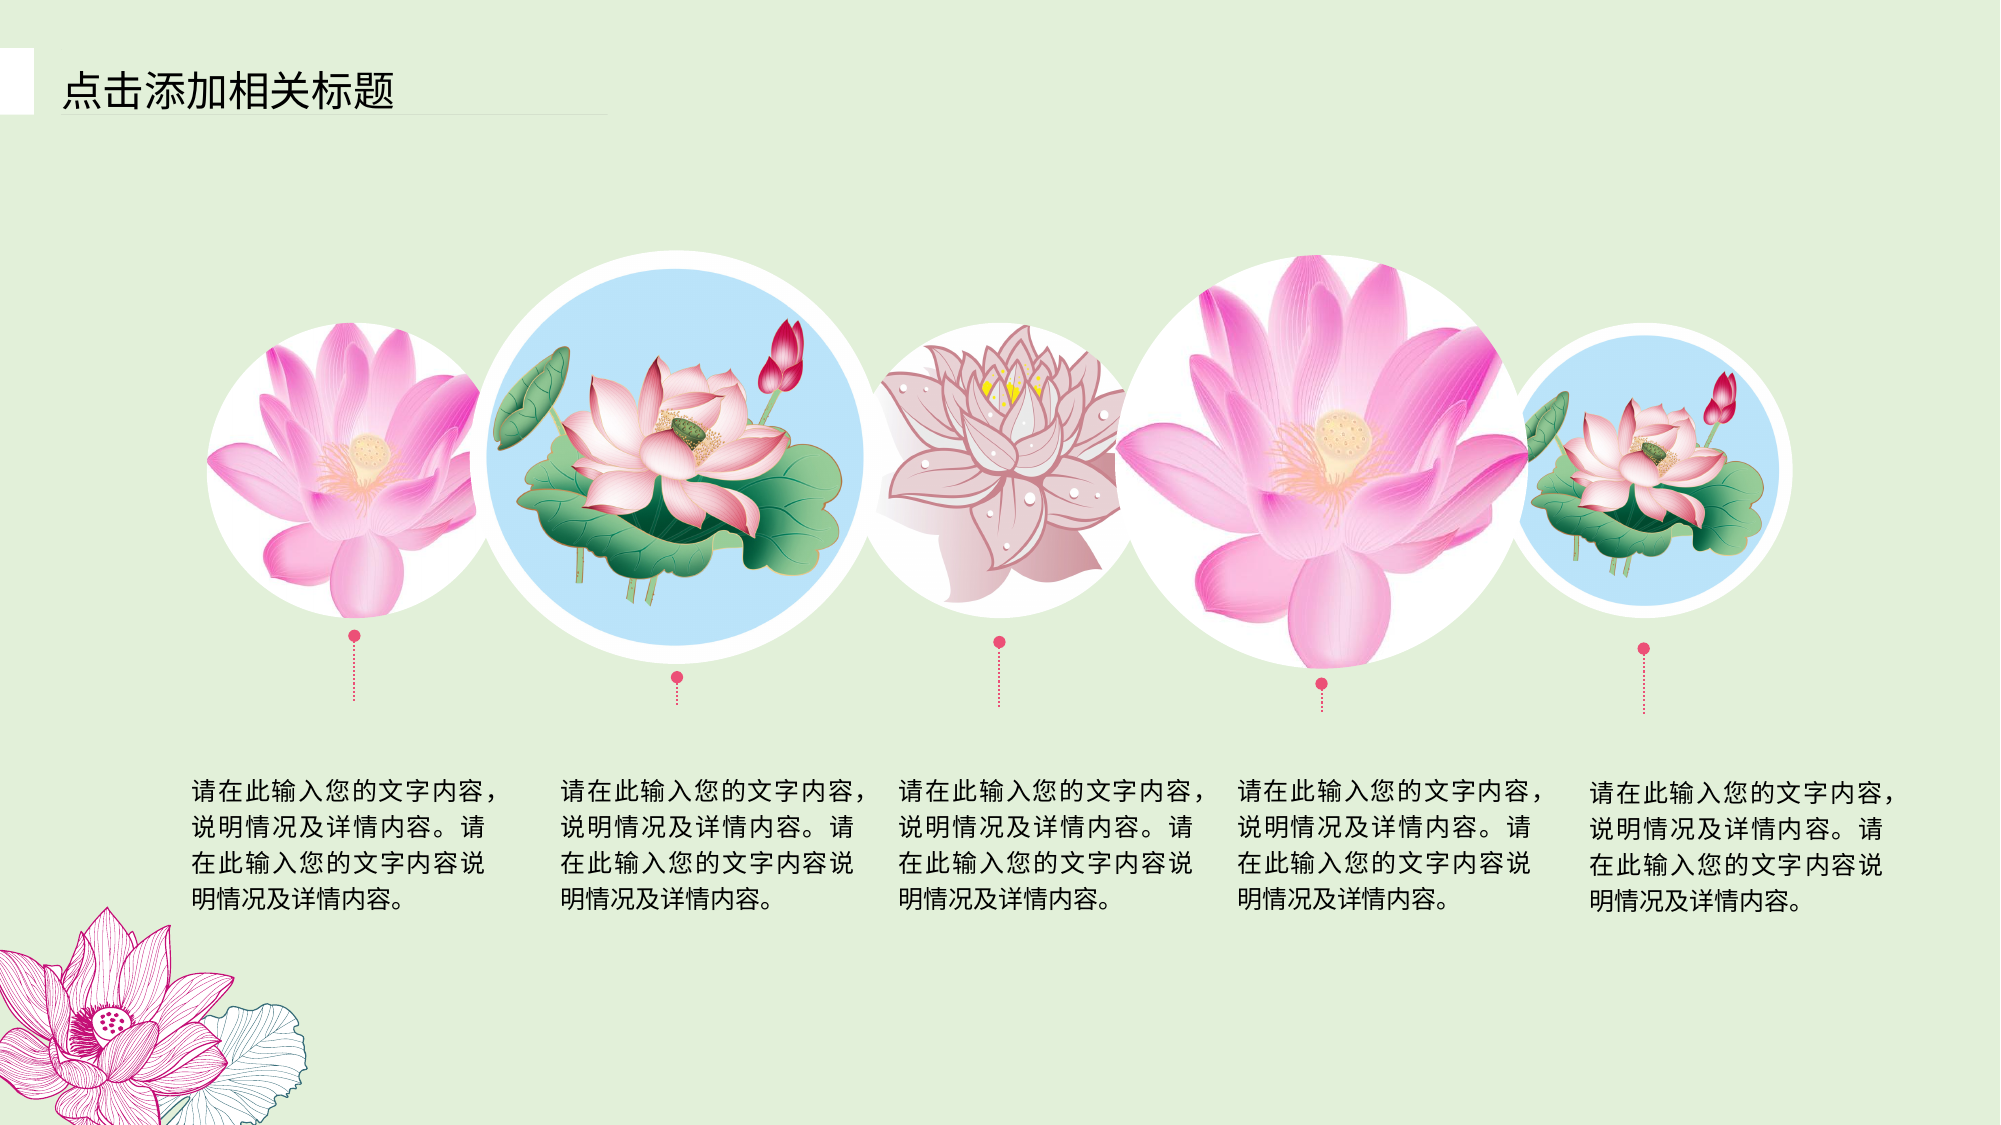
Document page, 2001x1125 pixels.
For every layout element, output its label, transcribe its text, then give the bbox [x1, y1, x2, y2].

text_box 请在此输入您的文字内容，说明情况及详情内容。请在此输入您的文字内容说明情况及详情内容。 [175, 761, 503, 935]
text_box [1113, 253, 1530, 670]
text_box 请在此输入您的文字内容，说明情况及详情内容。请在此输入您的文字内容说明情况及详情内容。 [544, 761, 872, 935]
text_box [0, 47, 35, 116]
text_box [1514, 321, 1794, 620]
text_box [468, 249, 885, 665]
text_box [205, 321, 486, 620]
text_box [868, 321, 1130, 620]
text_box 请在此输入您的文字内容，说明情况及详情内容。请在此输入您的文字内容说明情况及详情内容。 [1221, 761, 1548, 935]
text_box 请在此输入您的文字内容，说明情况及详情内容。请在此输入您的文字内容说明情况及详情内容。 [883, 761, 1210, 935]
picture [0, 906, 308, 1125]
text_box 请在此输入您的文字内容，说明情况及详情内容。请在此输入您的文字内容说明情况及详情内容。 [1573, 763, 1900, 937]
